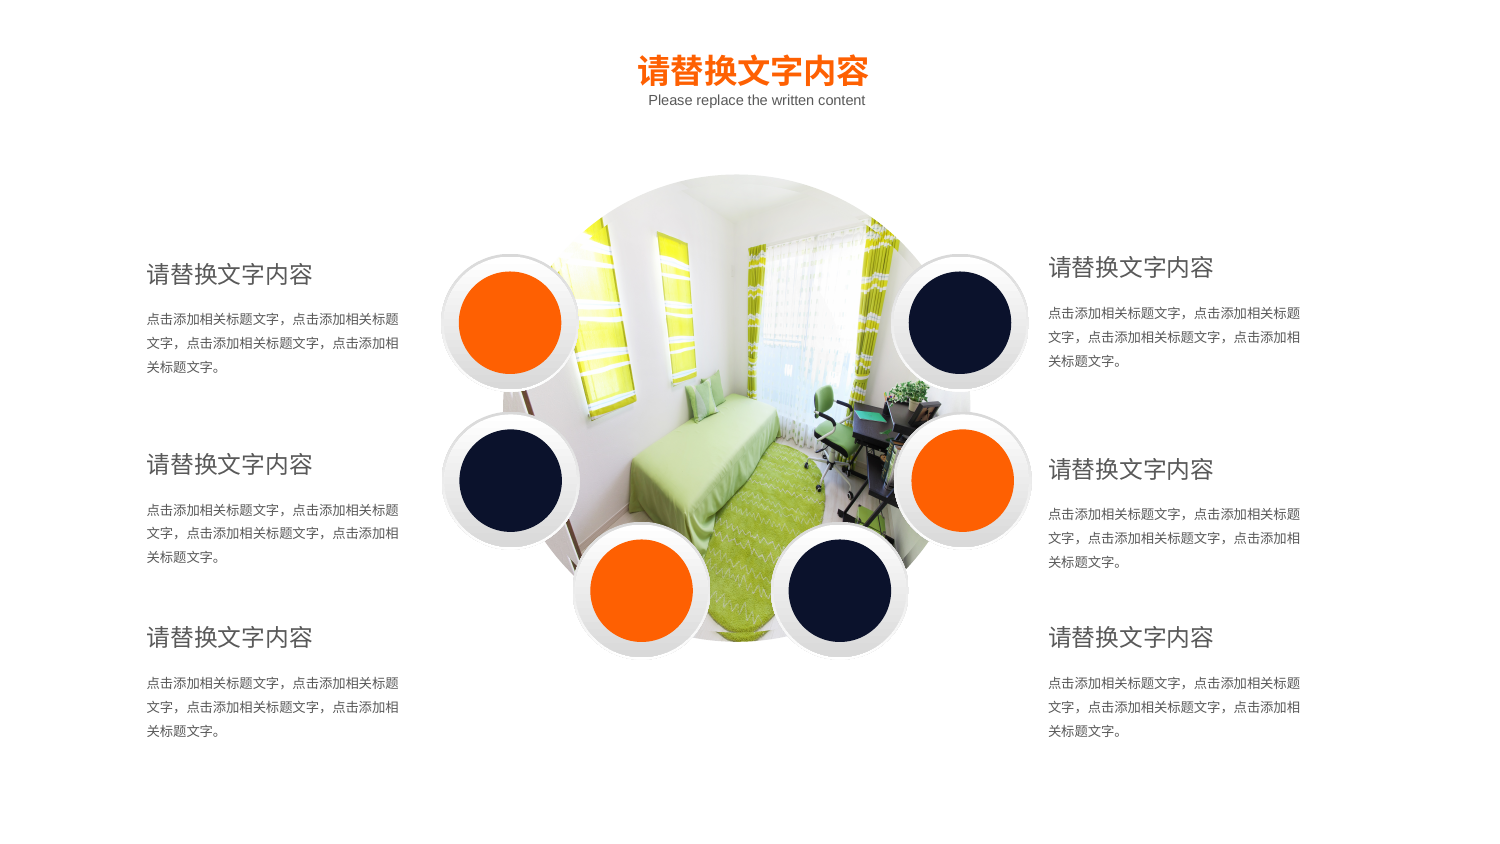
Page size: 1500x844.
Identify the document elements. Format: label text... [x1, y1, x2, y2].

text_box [503, 174, 971, 642]
text_box 请替换文字内容 [622, 42, 886, 98]
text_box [441, 253, 580, 392]
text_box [131, 442, 416, 575]
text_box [131, 252, 419, 385]
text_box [131, 615, 419, 748]
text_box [572, 521, 711, 660]
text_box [1033, 615, 1322, 748]
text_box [890, 253, 1029, 392]
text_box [441, 411, 580, 550]
text_box Please replace the written content [633, 98, 881, 116]
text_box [1033, 245, 1322, 378]
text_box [893, 411, 1032, 550]
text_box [770, 521, 909, 660]
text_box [1033, 446, 1322, 579]
